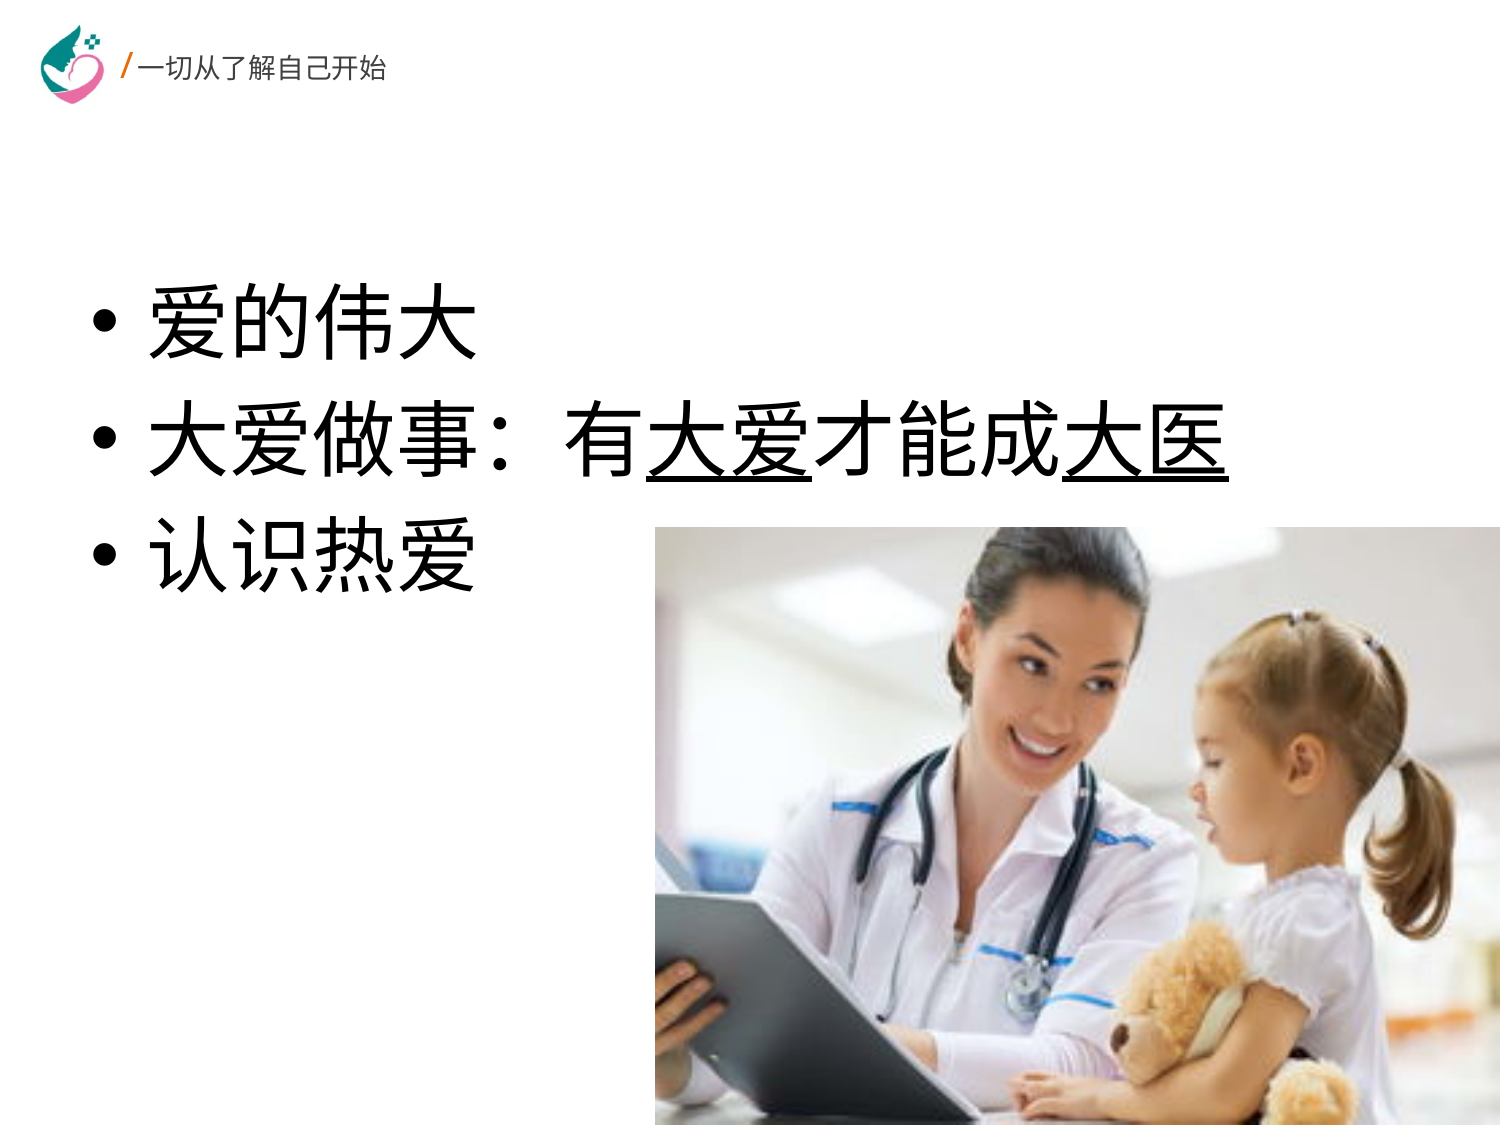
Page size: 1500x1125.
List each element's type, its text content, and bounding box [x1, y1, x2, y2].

picture [35, 23, 111, 106]
list 爱的伟大 大爱做事：有大爱才能成大医 认识热爱 [74, 262, 1426, 1006]
picture [655, 526, 1500, 1125]
